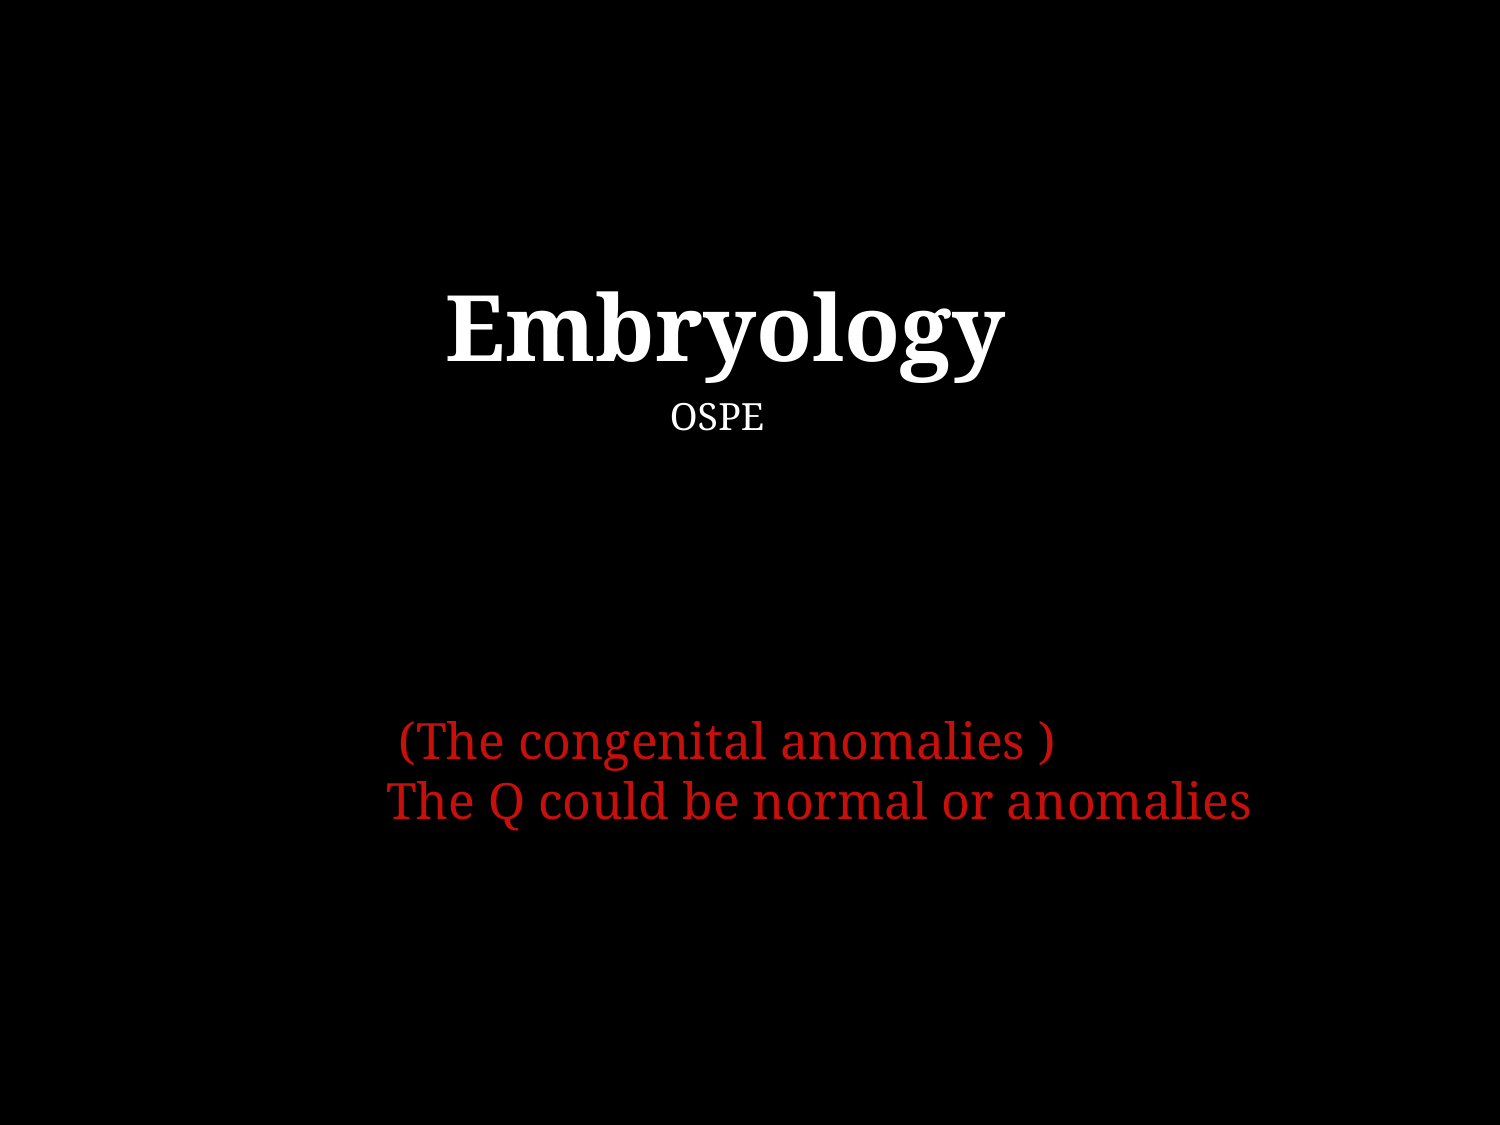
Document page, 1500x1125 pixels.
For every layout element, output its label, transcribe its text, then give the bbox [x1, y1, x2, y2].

text_box Embryology [430, 261, 1045, 387]
text_box OSPE [655, 385, 779, 446]
text_box (The congenital anomalies ) The Q could be normal or anomalies [371, 701, 1280, 837]
